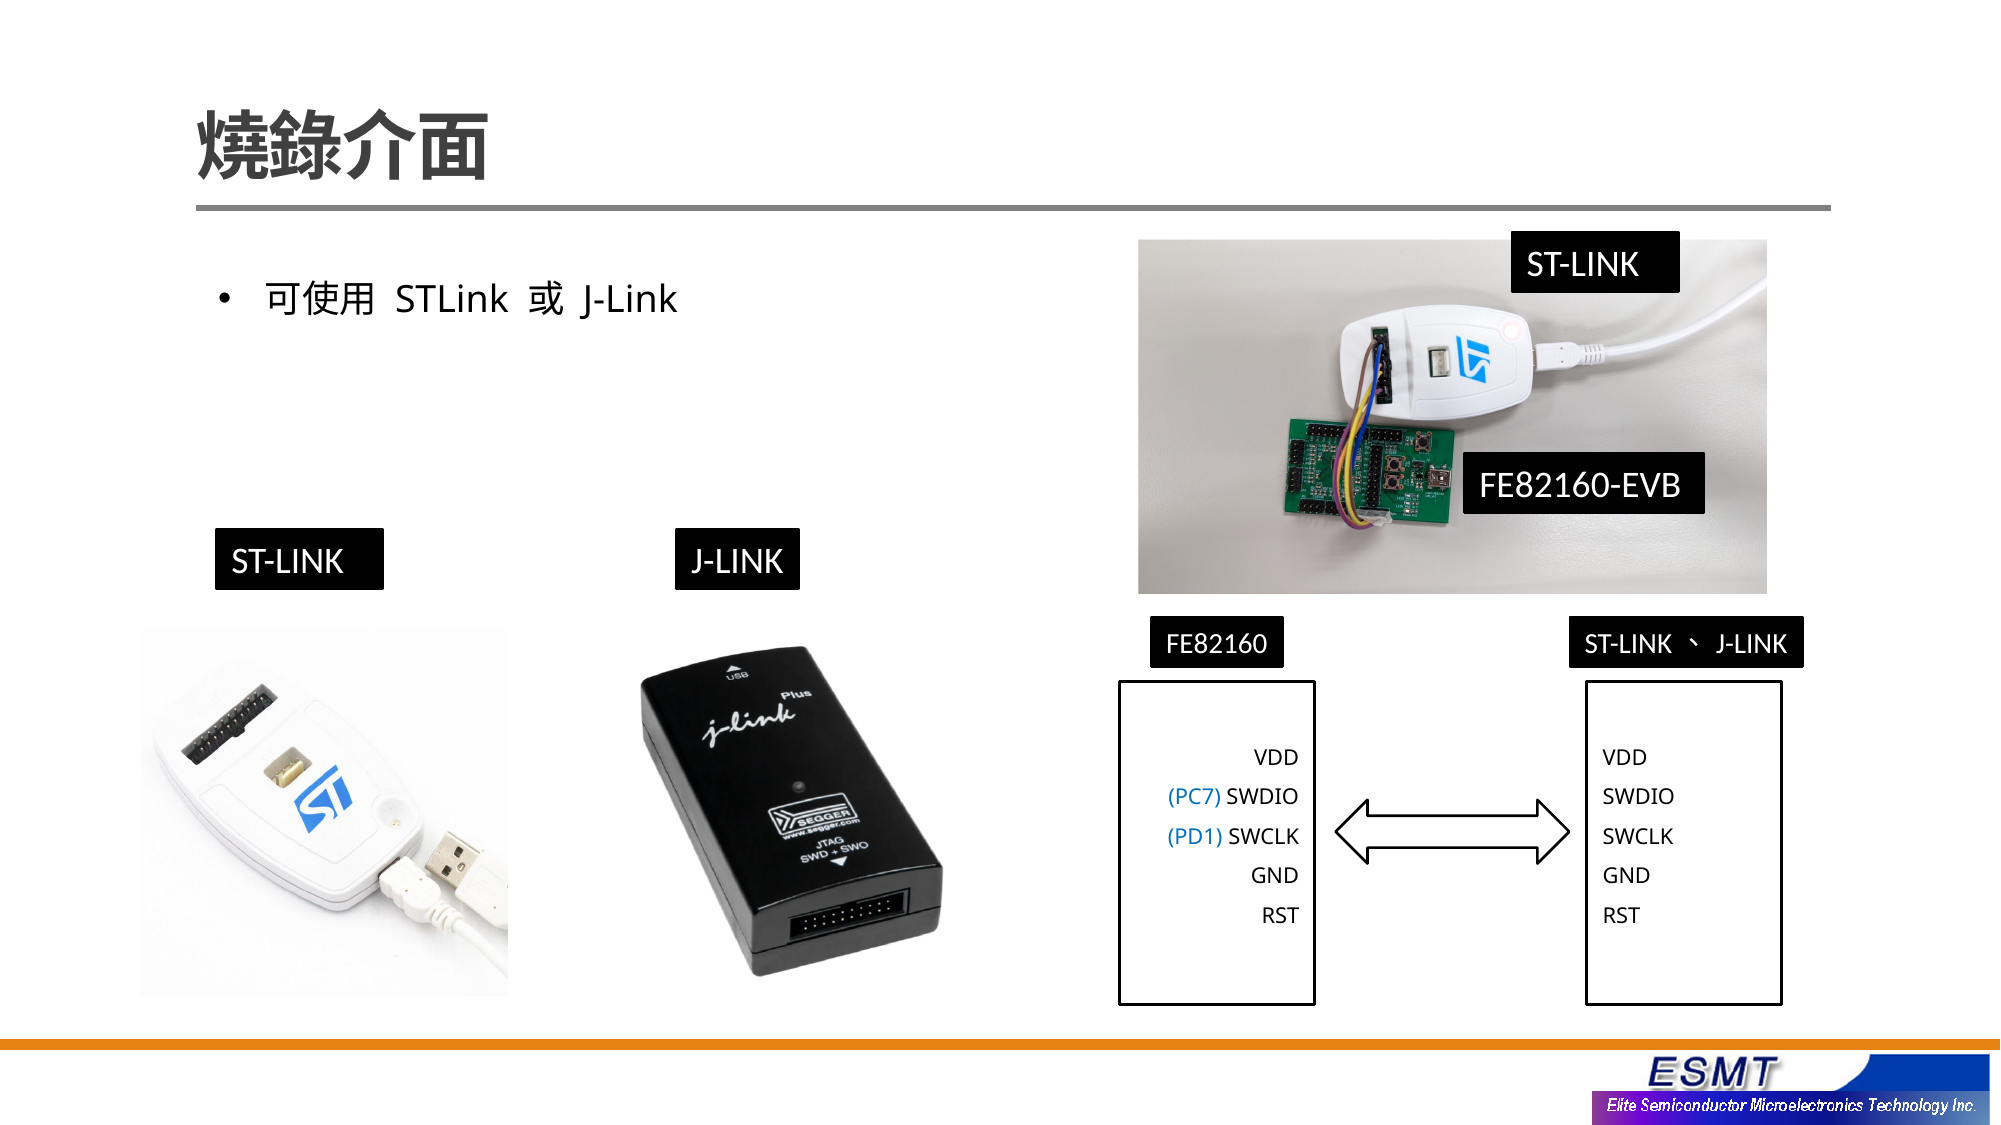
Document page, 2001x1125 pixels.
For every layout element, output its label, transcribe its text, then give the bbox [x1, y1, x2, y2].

picture [1591, 1052, 1990, 1125]
text_box [1118, 680, 1316, 1006]
text_box [1585, 680, 1783, 1006]
text_box ST-LINK [1511, 231, 1680, 236]
text_box ST-LINK [215, 528, 384, 590]
text_box 可使用 STLink 或 J-Link [203, 267, 693, 328]
text_box J-LINK [675, 528, 800, 590]
text_box [1334, 798, 1571, 865]
text_box FE82160 [1150, 616, 1284, 668]
text_box VDD (PC7) SWDIO (PD1) SWCLK GND RST [1152, 723, 1314, 935]
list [139, 627, 508, 997]
picture [1137, 239, 1767, 594]
text_box ST-LINK、J-LINK [1569, 616, 1804, 668]
text_box VDD SWDIO SWCLK GND RST [1587, 723, 1690, 935]
title 燒錄介面 [180, 47, 1830, 197]
picture [592, 633, 1007, 991]
